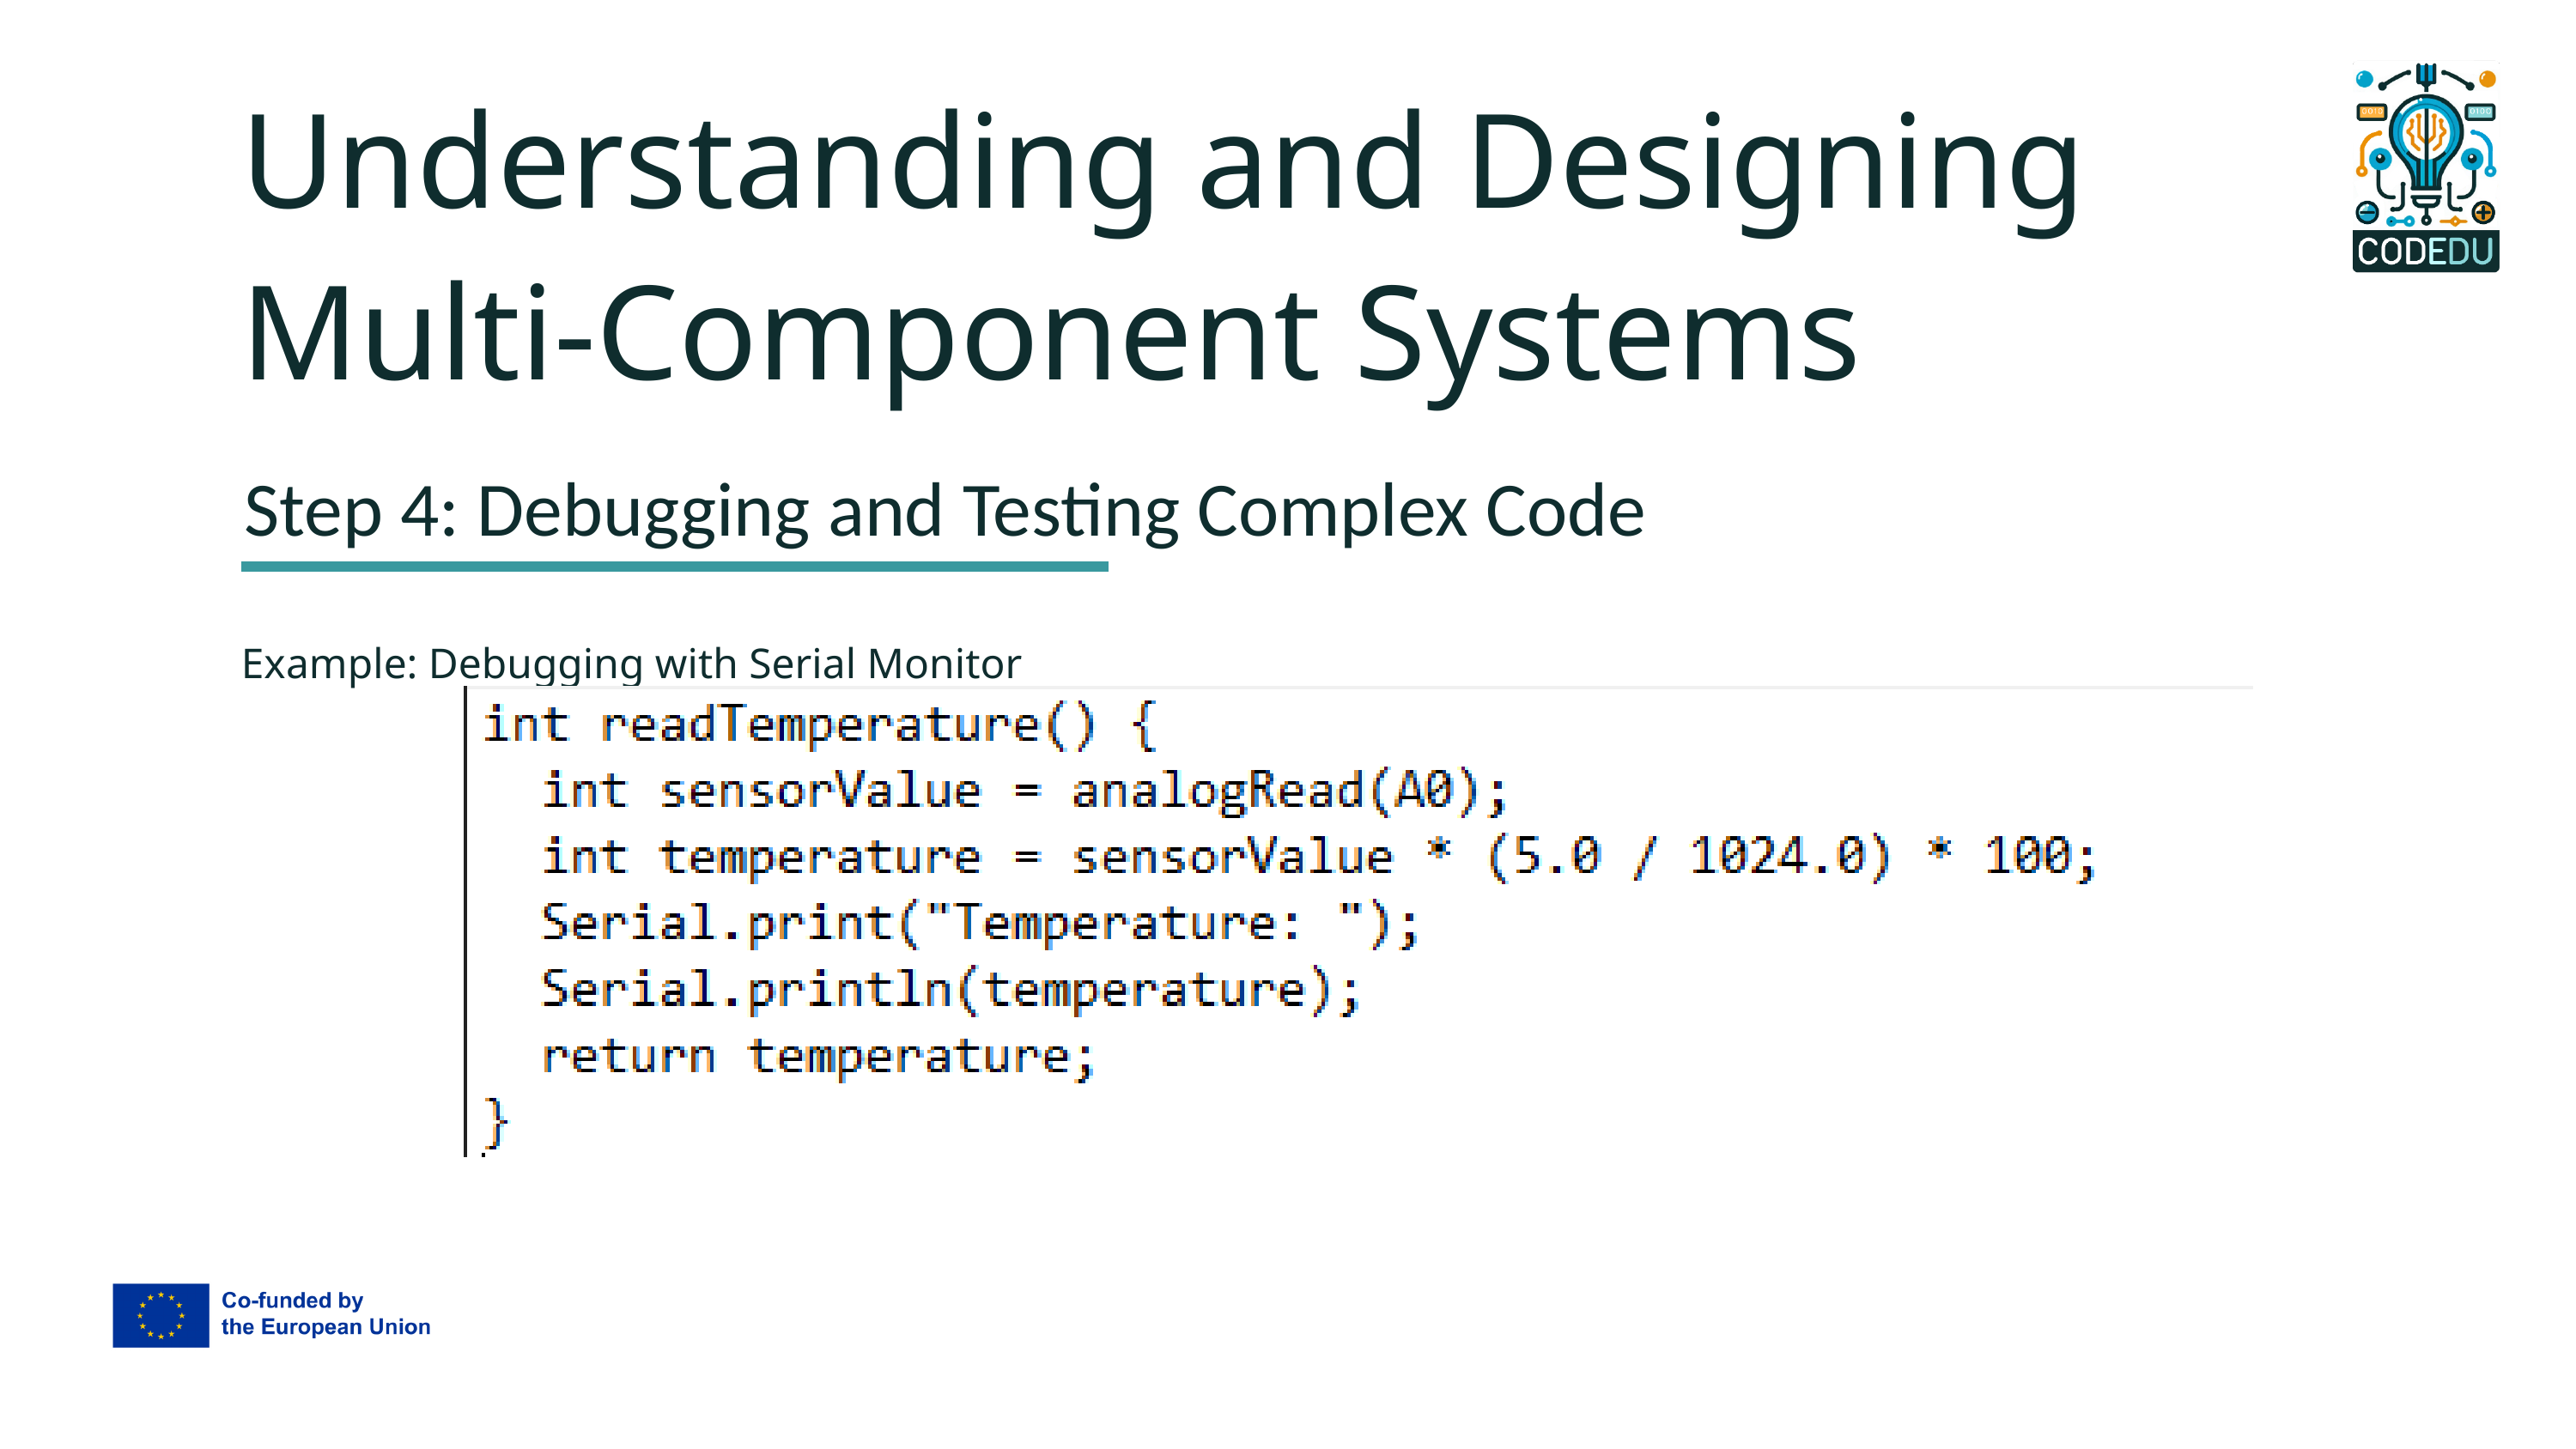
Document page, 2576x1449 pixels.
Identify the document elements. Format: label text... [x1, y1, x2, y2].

picture [464, 685, 2254, 1158]
text_box Step 4: Debugging and Testing Complex Code [244, 421, 2399, 552]
text_box [107, 1278, 443, 1353]
text_box Understanding and Designing Multi-Component Systems [240, 61, 2226, 407]
picture [2221, 0, 2576, 395]
text_box Example: Debugging with Serial Monitor [240, 615, 2385, 688]
